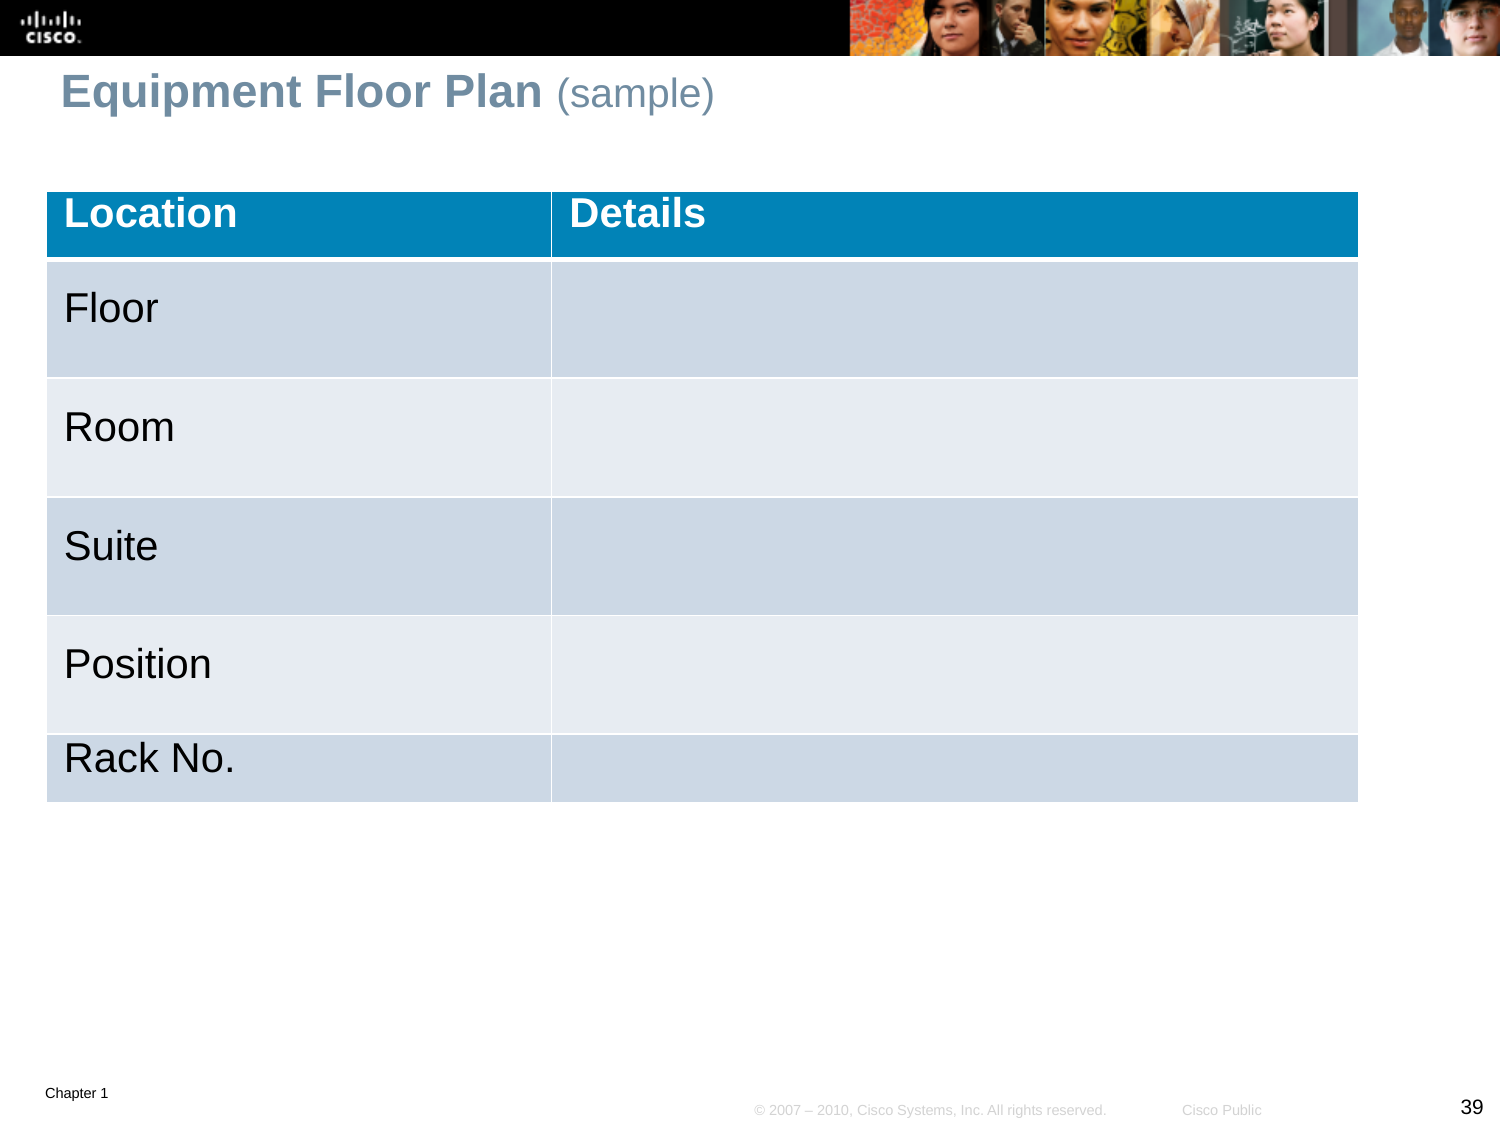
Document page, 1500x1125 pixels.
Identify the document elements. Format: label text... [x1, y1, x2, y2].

table_cell [552, 616, 1358, 733]
table_cell Suite [47, 498, 551, 615]
table_cell Room [47, 379, 551, 496]
table_cell Rack No. [47, 735, 551, 802]
table_cell Floor [47, 262, 551, 377]
table_cell [552, 735, 1358, 802]
table_cell [552, 379, 1358, 496]
picture [0, 0, 1500, 56]
table_cell [552, 498, 1358, 615]
title Equipment Floor Plan (sample) [45, 59, 1444, 182]
table_cell Position [47, 616, 551, 733]
table_header Location [47, 192, 551, 257]
table_cell [552, 262, 1358, 377]
table_header Details [552, 192, 1358, 257]
